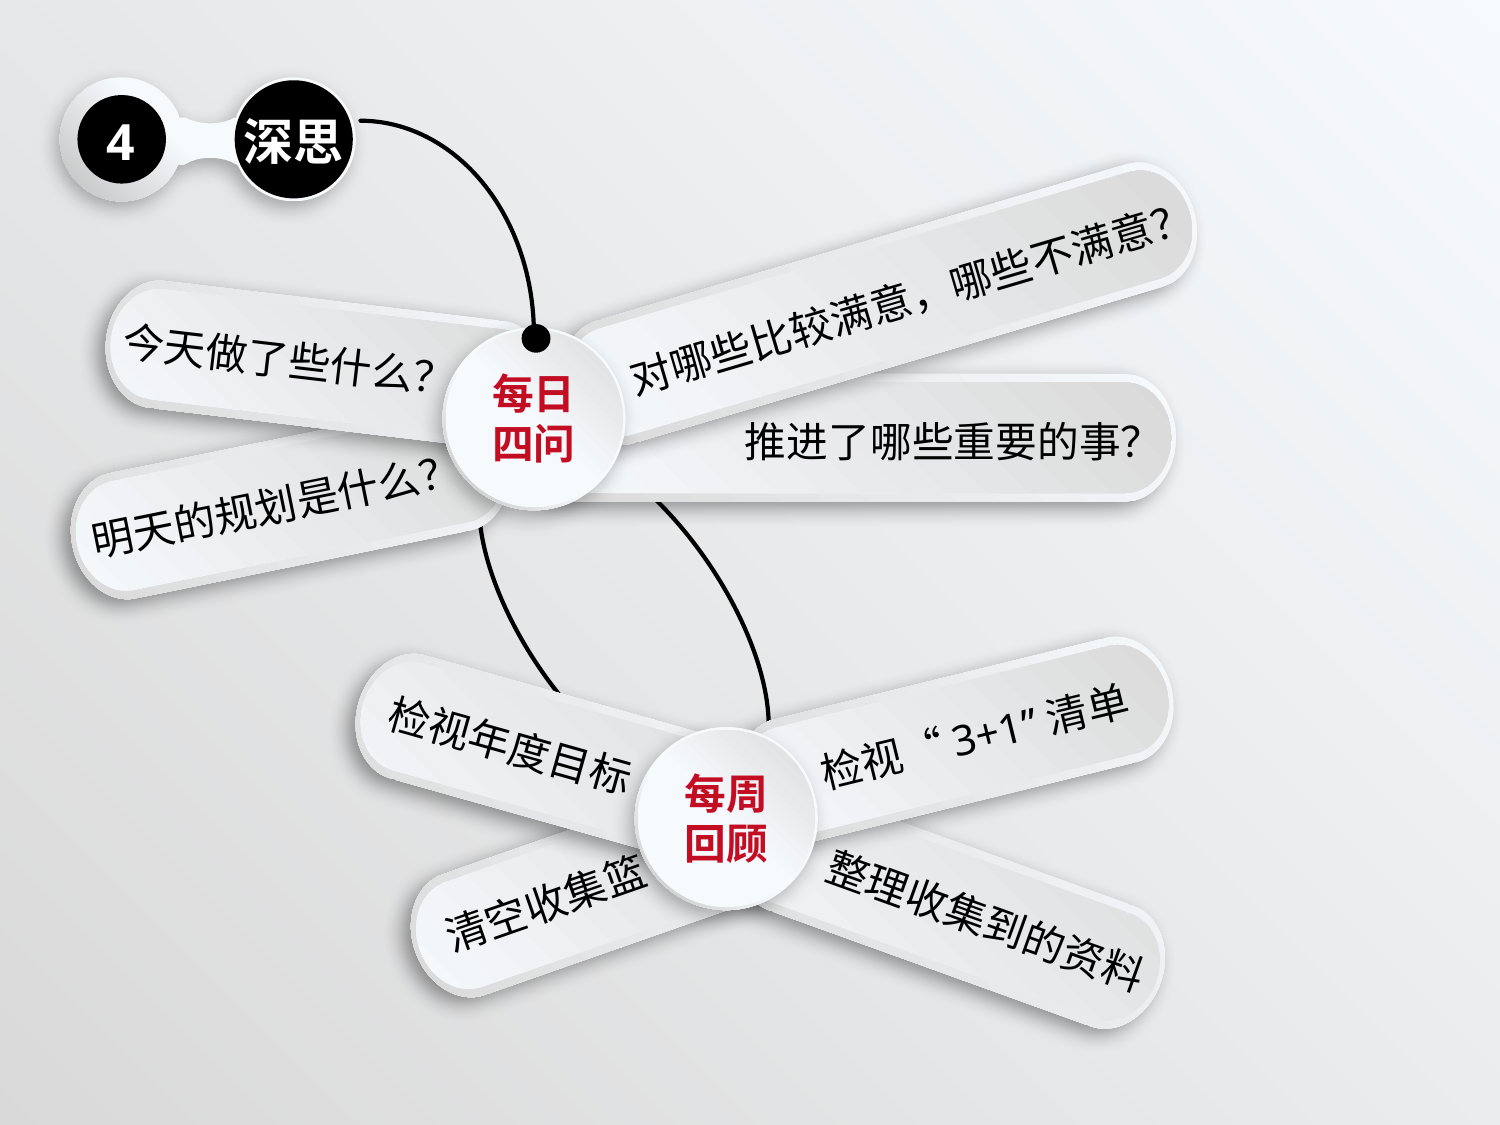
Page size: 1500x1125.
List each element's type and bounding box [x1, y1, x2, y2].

text_box [818, 814, 848, 844]
text_box [104, 300, 187, 429]
text_box [187, 120, 551, 549]
text_box [626, 373, 1180, 502]
text_box [59, 77, 360, 202]
text_box [729, 844, 1179, 973]
text_box [634, 726, 818, 911]
text_box [68, 437, 513, 566]
text_box [551, 237, 1222, 366]
text_box [733, 676, 1178, 805]
text_box [488, 522, 763, 699]
text_box [402, 828, 729, 943]
text_box [551, 327, 626, 511]
text_box [350, 699, 733, 828]
